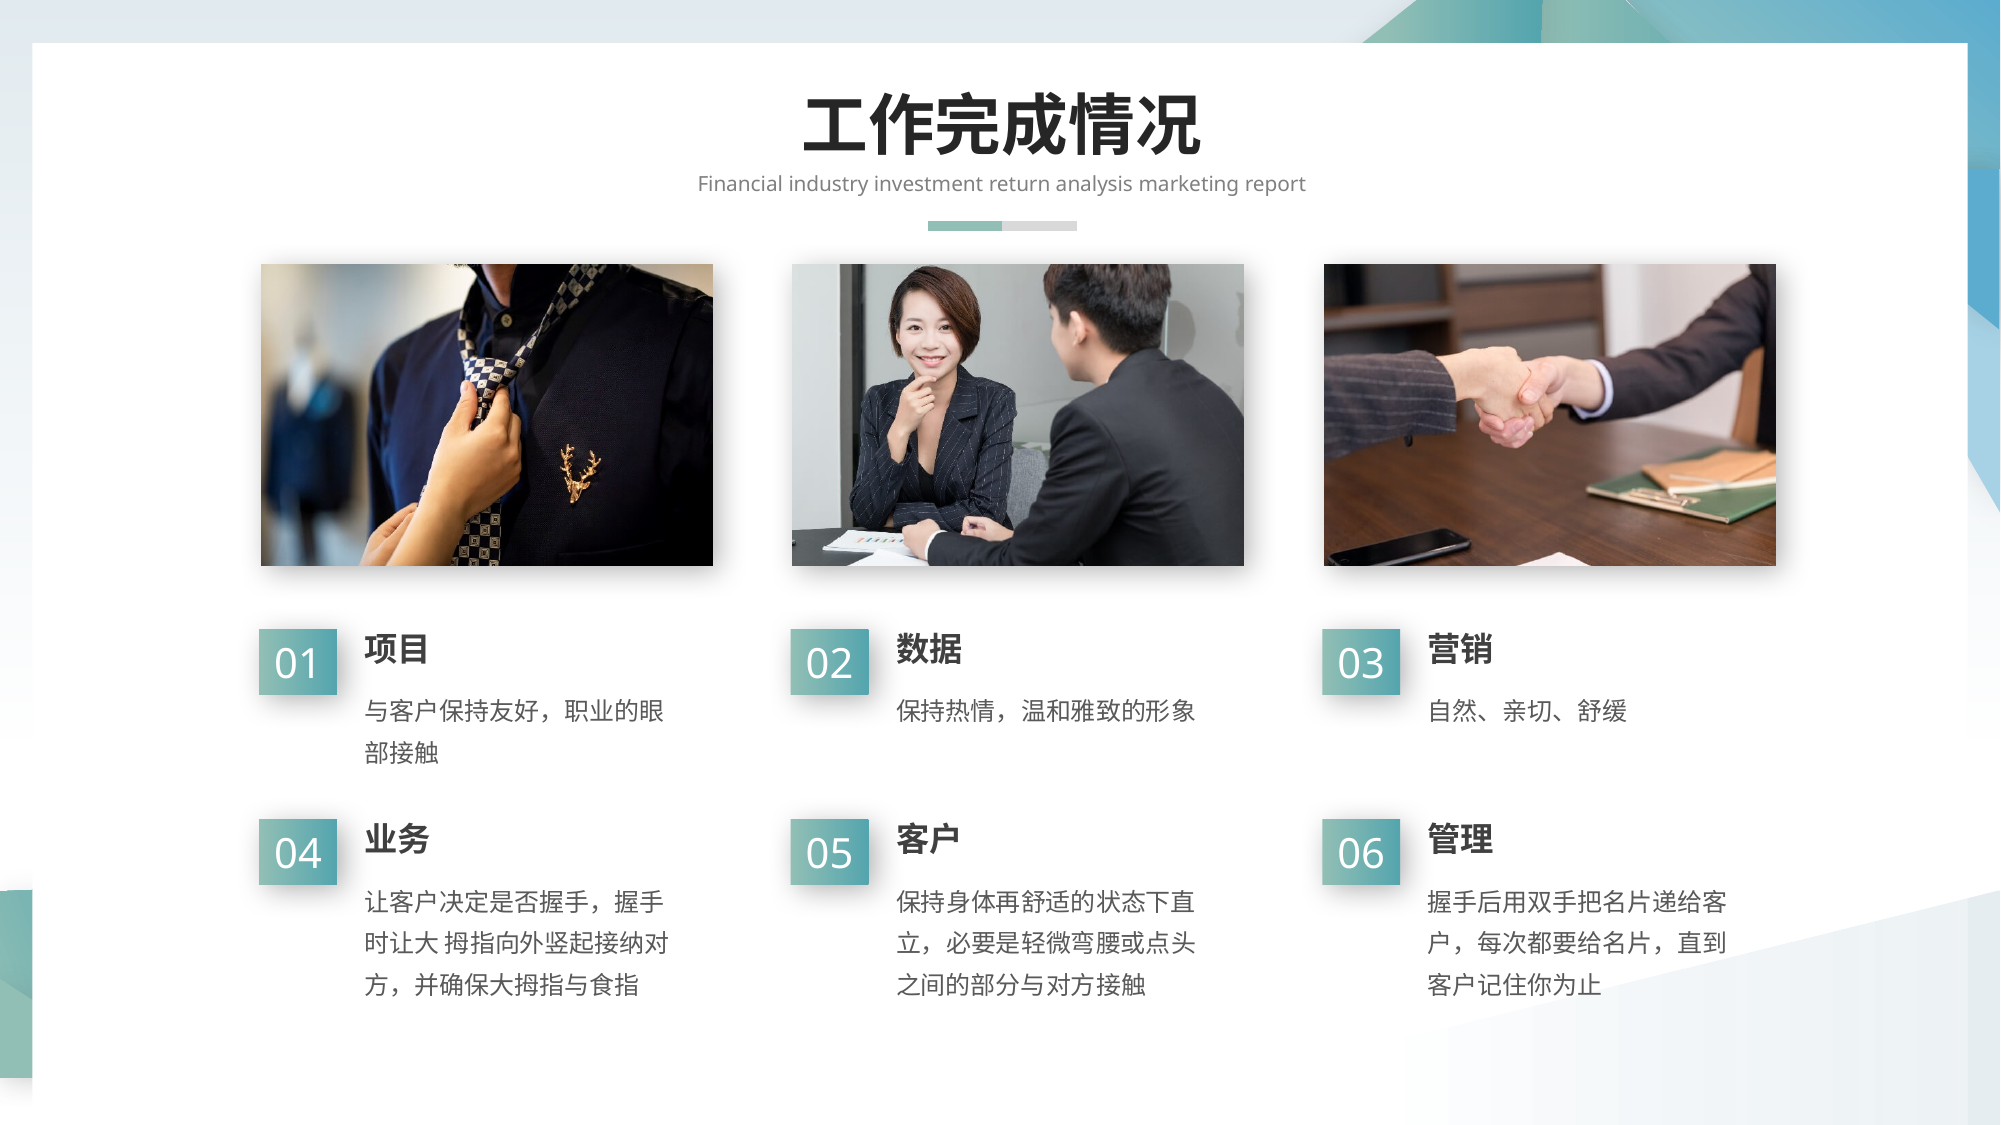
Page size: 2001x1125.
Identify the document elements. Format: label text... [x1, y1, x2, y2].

text_box 02 [790, 629, 869, 695]
text_box 01 [259, 629, 337, 695]
picture [261, 264, 713, 566]
text_box 06 [1322, 819, 1401, 885]
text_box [1412, 620, 1820, 730]
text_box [881, 620, 1288, 730]
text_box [349, 620, 756, 772]
text_box 04 [259, 819, 337, 885]
picture [1324, 264, 1776, 566]
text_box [1412, 810, 1820, 1009]
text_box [349, 810, 756, 1009]
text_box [881, 810, 1288, 1009]
text_box 05 [790, 819, 869, 885]
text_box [544, 75, 1459, 205]
text_box 03 [1322, 629, 1401, 695]
picture [792, 264, 1245, 566]
